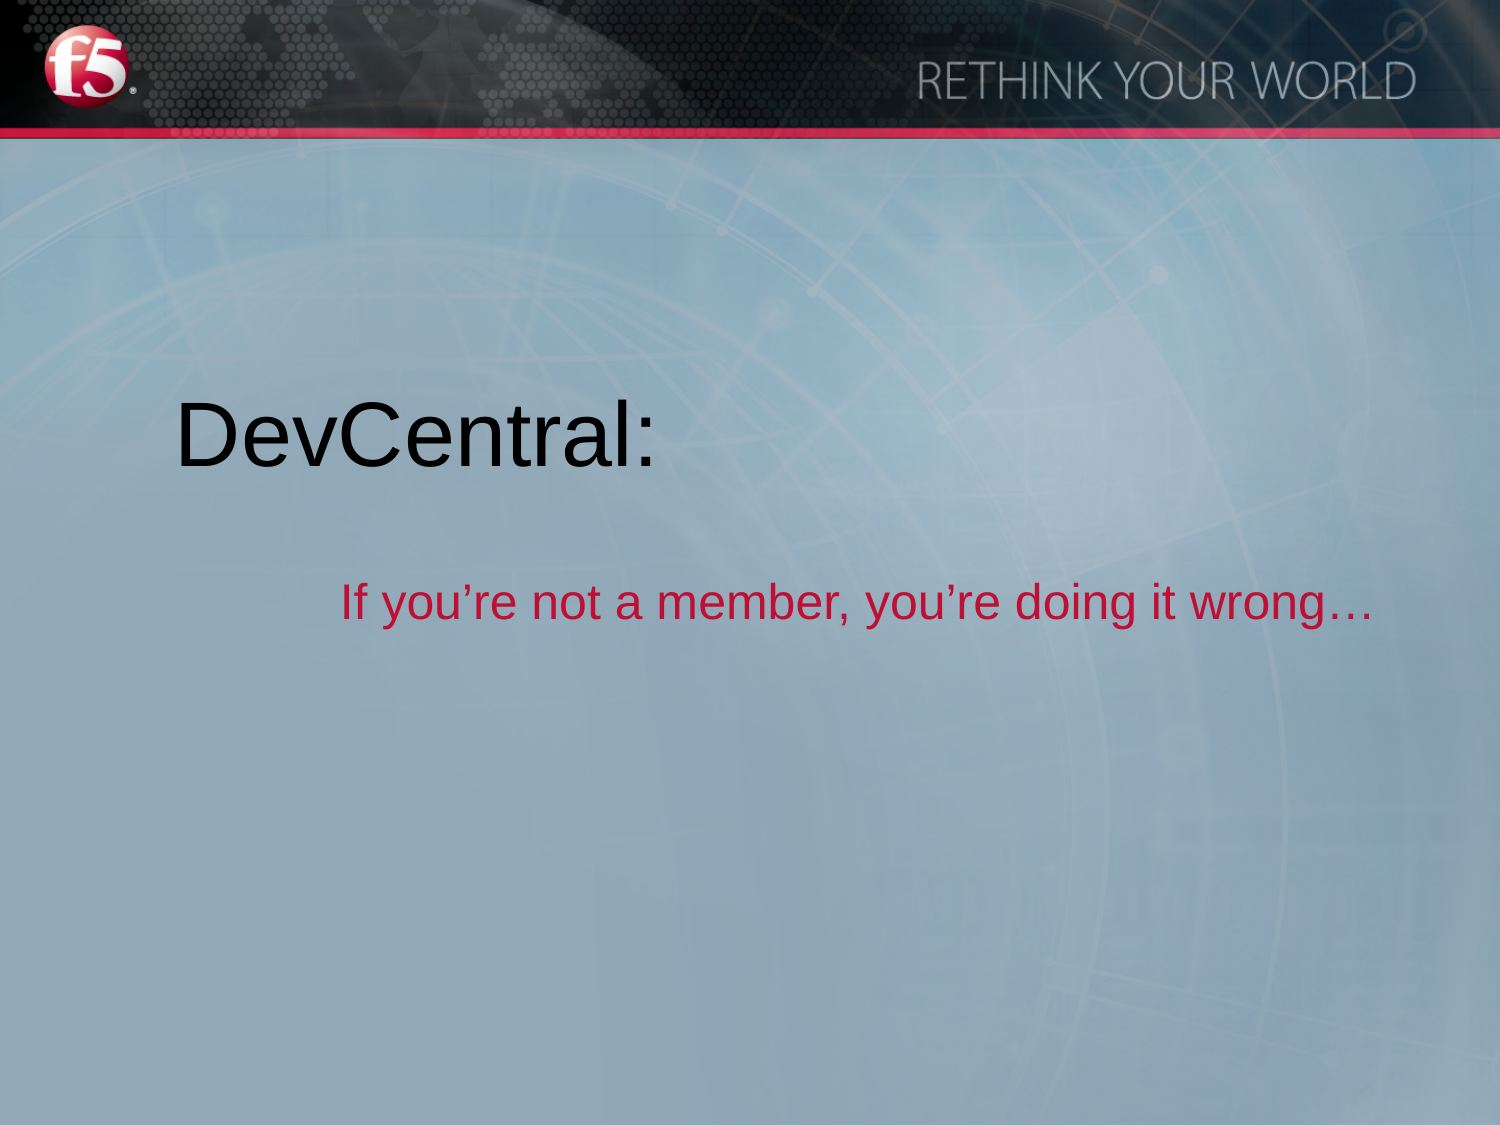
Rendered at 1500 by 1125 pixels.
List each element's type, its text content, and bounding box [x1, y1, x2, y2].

title DevCentral: [24, 374, 1426, 593]
picture [0, 0, 1500, 1125]
text_box If you’re not a member, you’re doing it wrong… [324, 562, 1475, 638]
